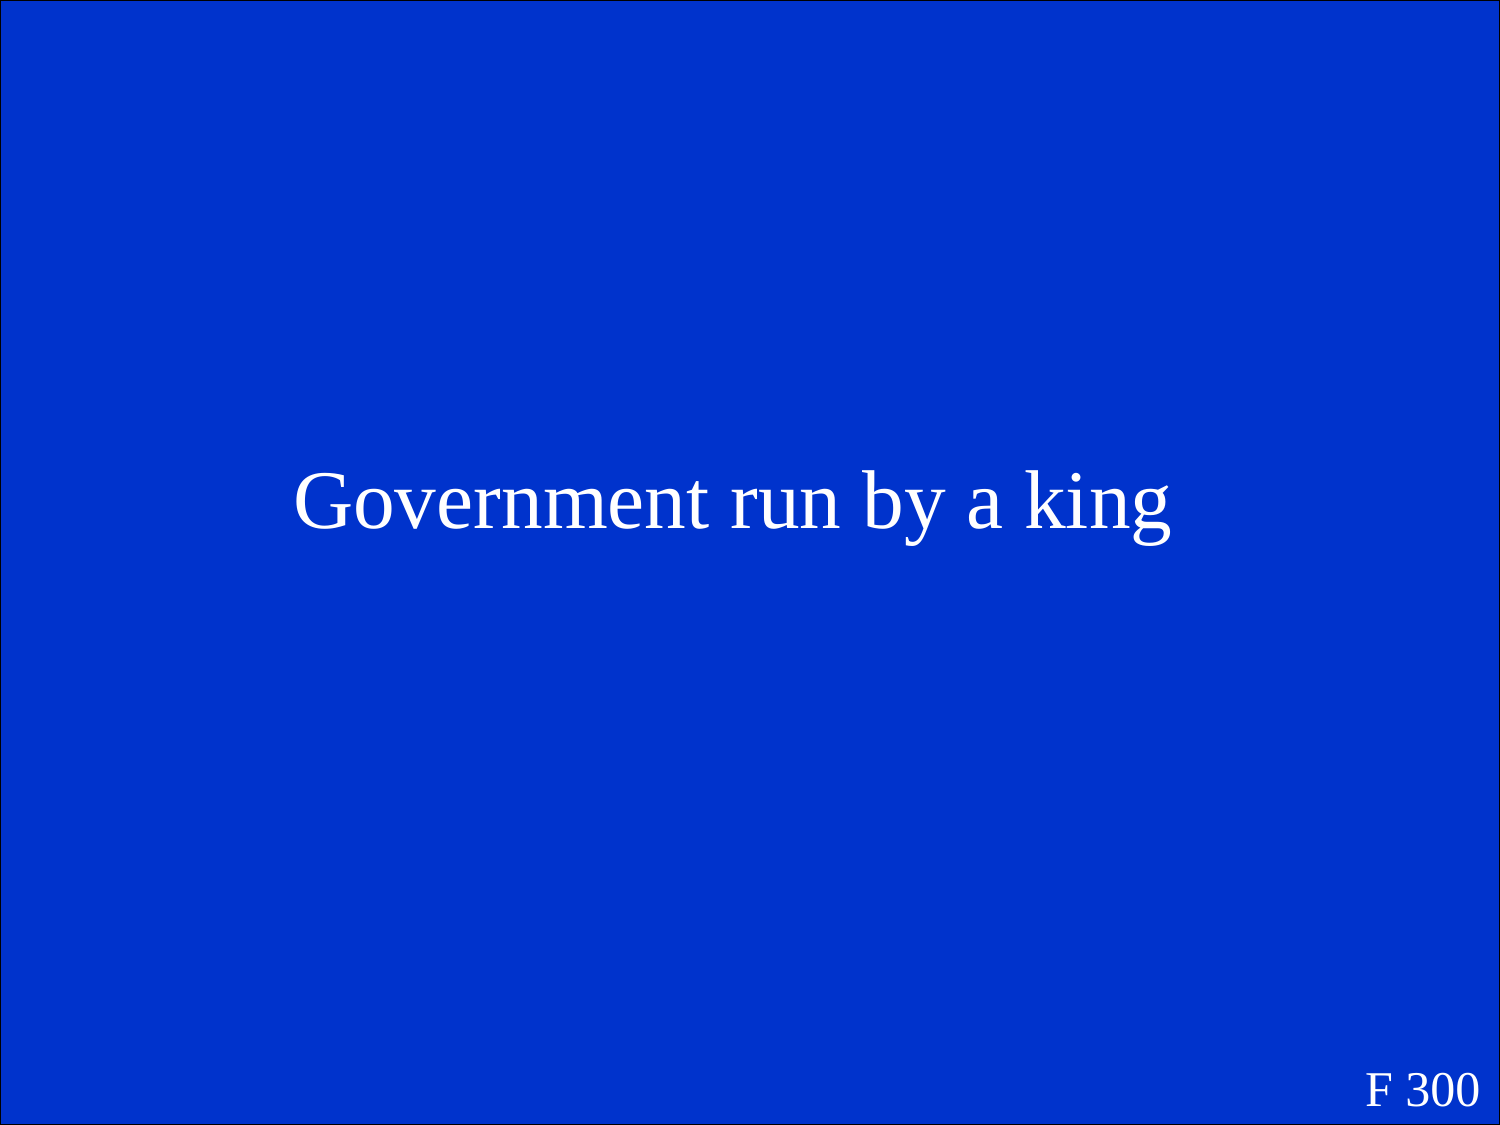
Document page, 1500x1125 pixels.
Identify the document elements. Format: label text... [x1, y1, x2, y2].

text_box [0, 0, 1500, 1125]
text_box Government run by a king [224, 437, 1263, 553]
text_box F 300 [1350, 1049, 1496, 1125]
